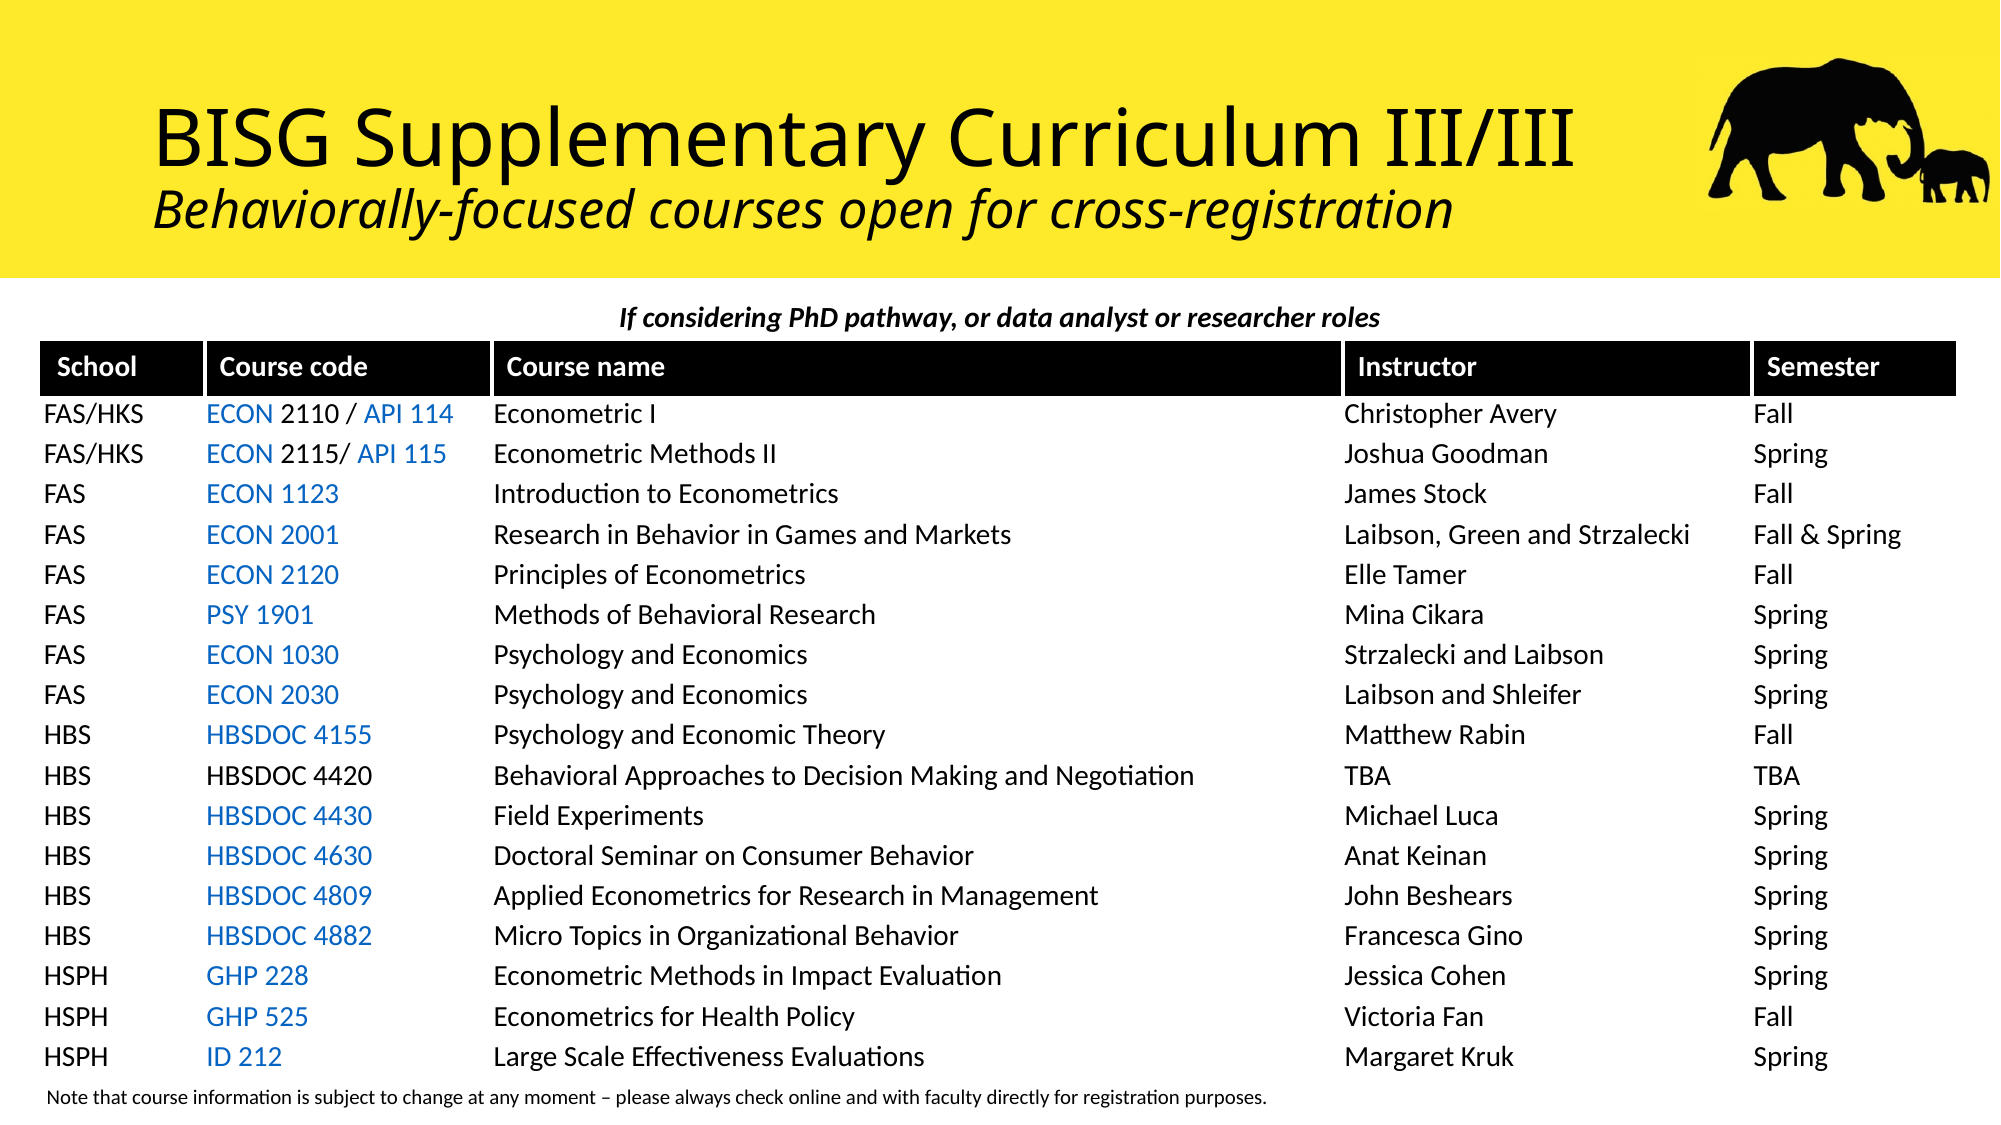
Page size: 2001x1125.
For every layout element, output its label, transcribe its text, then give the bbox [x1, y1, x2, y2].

table_header Semester [1754, 341, 1956, 396]
table_cell Francesca Gino [1343, 918, 1752, 958]
table_cell Field Experiments [492, 798, 1343, 838]
table_header Instructor [1345, 341, 1750, 396]
table_cell Fall [1752, 999, 1958, 1039]
table_cell HBSDOC 4420 [205, 758, 492, 798]
table_cell HBSDOC 4809 [205, 878, 492, 918]
table_cell Victoria Fan [1343, 999, 1752, 1039]
picture [1695, 54, 2000, 212]
table_cell Introduction to Econometrics [492, 477, 1343, 517]
table_cell Fall & Spring [1752, 517, 1958, 557]
table_cell HBS [42, 798, 205, 838]
table_cell FAS [42, 517, 205, 557]
table_cell Principles of Econometrics [492, 557, 1343, 597]
table_header Course name [494, 341, 1341, 396]
table_cell Spring [1752, 918, 1958, 958]
table_cell Psychology and Economics [492, 637, 1343, 677]
table_cell Strzalecki and Laibson [1343, 637, 1752, 677]
table_cell ECON 2115/ API 115 [205, 436, 492, 477]
table_cell Elle Tamer [1343, 557, 1752, 597]
table_cell FAS [42, 557, 205, 597]
table_cell Margaret Kruk [1343, 1039, 1752, 1067]
table_cell FAS/HKS [42, 436, 205, 477]
table_cell Psychology and Economic Theory [492, 717, 1343, 758]
table_cell HSPH [42, 999, 205, 1039]
table_cell HBS [42, 918, 205, 958]
table_cell HBS [42, 717, 205, 758]
table_cell HBS [42, 878, 205, 918]
text_box Note that course information is subject to change at any moment – please always check online and with faculty directly for registration purposes. [31, 1067, 1956, 1125]
table_cell Laibson and Shleifer [1343, 677, 1752, 717]
table_cell GHP 525 [205, 999, 492, 1039]
table_cell Spring [1752, 798, 1958, 838]
table_header School [44, 341, 203, 396]
table_cell Spring [1752, 878, 1958, 918]
table_cell Spring [1752, 436, 1958, 477]
table_cell Large Scale Effectiveness Evaluations [492, 1039, 1343, 1067]
table_cell ID 212 [205, 1039, 492, 1067]
table_cell ECON 1123 [205, 477, 492, 517]
table_cell HSPH [42, 1039, 205, 1067]
table_cell HBSDOC 4430 [205, 798, 492, 838]
table_cell Spring [1752, 677, 1958, 717]
table_cell Methods of Behavioral Research [492, 597, 1343, 637]
table_cell HBS [42, 758, 205, 798]
table_cell Spring [1752, 958, 1958, 999]
table_cell Psychology and Economics [492, 677, 1343, 717]
table_cell HBS [42, 838, 205, 878]
table_cell Laibson, Green and Strzalecki [1343, 517, 1752, 557]
table_cell Fall [1752, 557, 1958, 597]
table_cell Fall [1752, 477, 1958, 517]
table_cell Michael Luca [1343, 798, 1752, 838]
table_cell FAS [42, 477, 205, 517]
table_cell Spring [1752, 637, 1958, 677]
table_cell HBSDOC 4155 [205, 717, 492, 758]
table_cell Econometric I [492, 396, 1343, 436]
table_cell Fall [1752, 717, 1958, 758]
table_cell Mina Cikara [1343, 597, 1752, 637]
table_cell Econometric Methods in Impact Evaluation [492, 958, 1343, 999]
table_cell Econometrics for Health Policy [492, 999, 1343, 1039]
table_cell HBSDOC 4882 [205, 918, 492, 958]
text_box [0, 0, 2000, 278]
title BISG Supplementary Curriculum III/III Behaviorally-focused courses open for cross-registration [137, 59, 1696, 278]
table_cell Spring [1752, 597, 1958, 637]
table_cell ECON 1030 [205, 637, 492, 677]
table_cell ECON 2001 [205, 517, 492, 557]
table_cell Joshua Goodman [1343, 436, 1752, 477]
table_cell Fall [1752, 396, 1958, 436]
table_header Course code [207, 341, 490, 396]
table_cell Applied Econometrics for Research in Management [492, 878, 1343, 918]
table_cell FAS [42, 677, 205, 717]
table_cell HSPH [42, 958, 205, 999]
table_cell ECON 2110 / API 114 [205, 396, 492, 436]
table_cell GHP 228 [205, 958, 492, 999]
table_cell ECON 2120 [205, 557, 492, 597]
table_cell PSY 1901 [205, 597, 492, 637]
table_cell Spring [1752, 838, 1958, 878]
table_cell FAS/HKS [42, 396, 205, 436]
table_cell Jessica Cohen [1343, 958, 1752, 999]
table_cell Micro Topics in Organizational Behavior [492, 918, 1343, 958]
table_cell HBSDOC 4630 [205, 838, 492, 878]
table_cell Christopher Avery [1343, 396, 1752, 436]
table_cell Econometric Methods II [492, 436, 1343, 477]
table_cell TBA [1752, 758, 1958, 798]
text_box If considering PhD pathway, or data analyst or researcher roles [41, 300, 1959, 332]
table_cell Behavioral Approaches to Decision Making and Negotiation [492, 758, 1343, 798]
table_cell John Beshears [1343, 878, 1752, 918]
table_cell James Stock [1343, 477, 1752, 517]
table_cell TBA [1343, 758, 1752, 798]
table_cell FAS [42, 637, 205, 677]
table_cell Anat Keinan [1343, 838, 1752, 878]
table_cell Matthew Rabin [1343, 717, 1752, 758]
table_cell FAS [42, 597, 205, 637]
table_cell Spring [1752, 1039, 1958, 1079]
table_cell Doctoral Seminar on Consumer Behavior [492, 838, 1343, 878]
table_cell ECON 2030 [205, 677, 492, 717]
table_cell Research in Behavior in Games and Markets [492, 517, 1343, 557]
